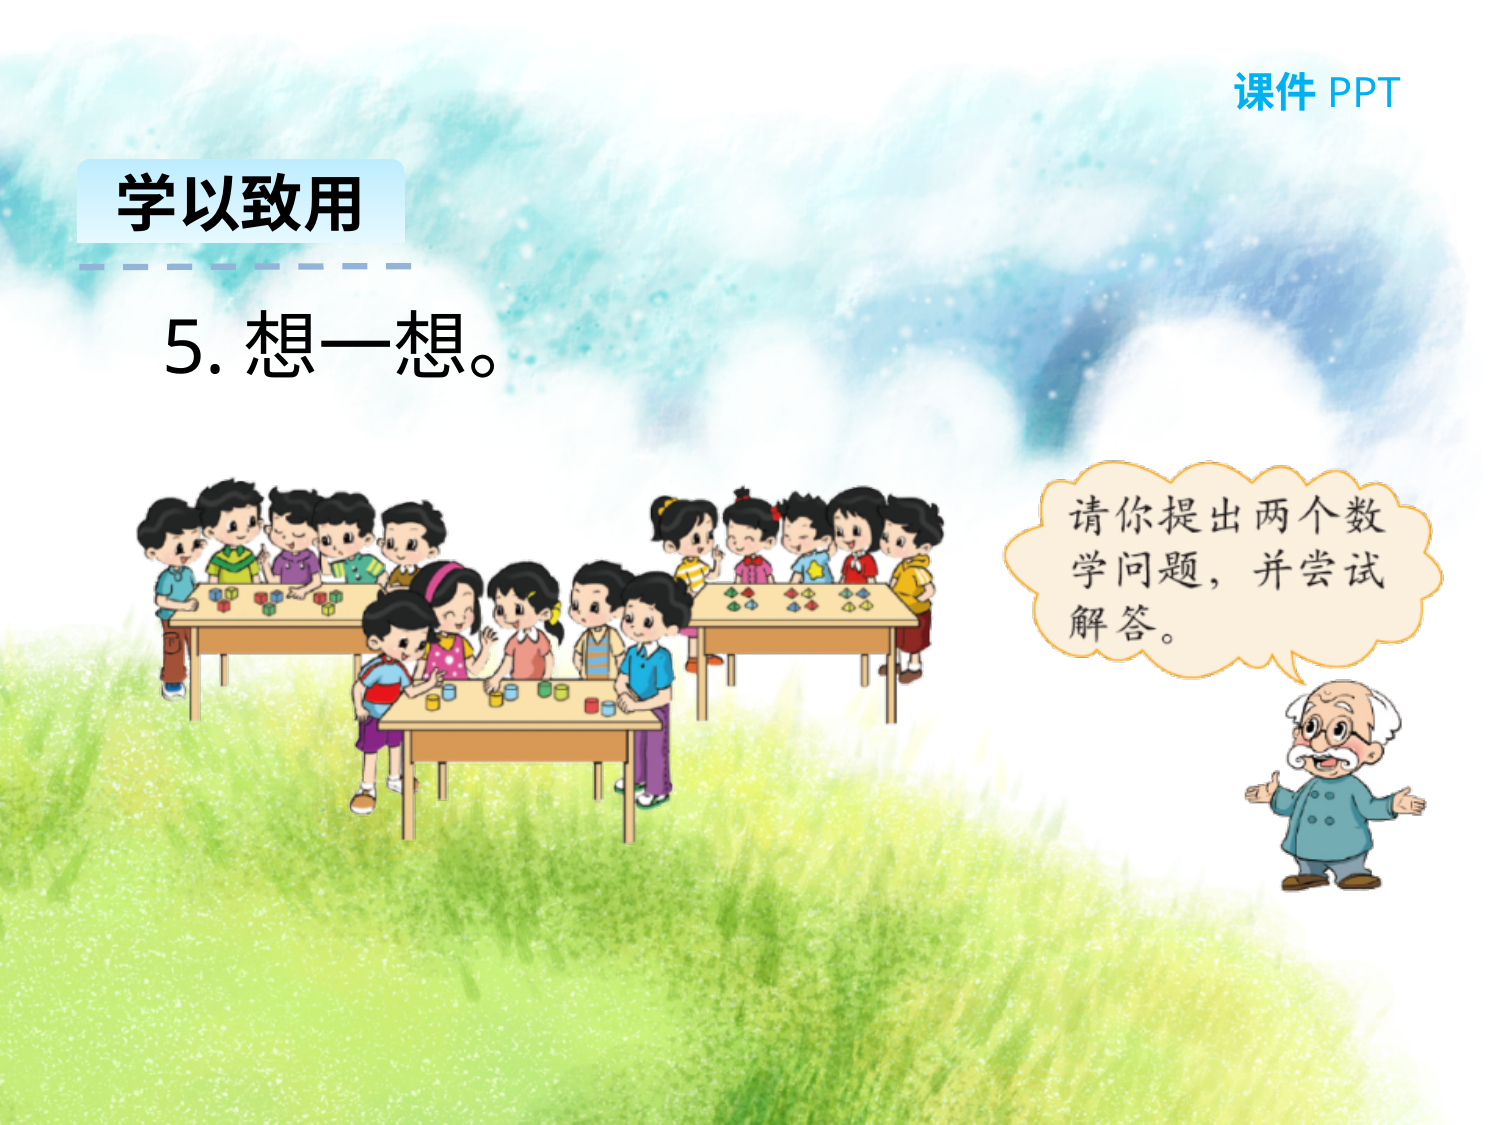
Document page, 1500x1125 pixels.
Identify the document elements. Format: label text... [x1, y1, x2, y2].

text_box 学以致用 [76, 158, 405, 244]
text_box 课件PPT [1218, 58, 1418, 124]
text_box 5.想一想。 [147, 290, 669, 396]
picture [0, 0, 1500, 1125]
